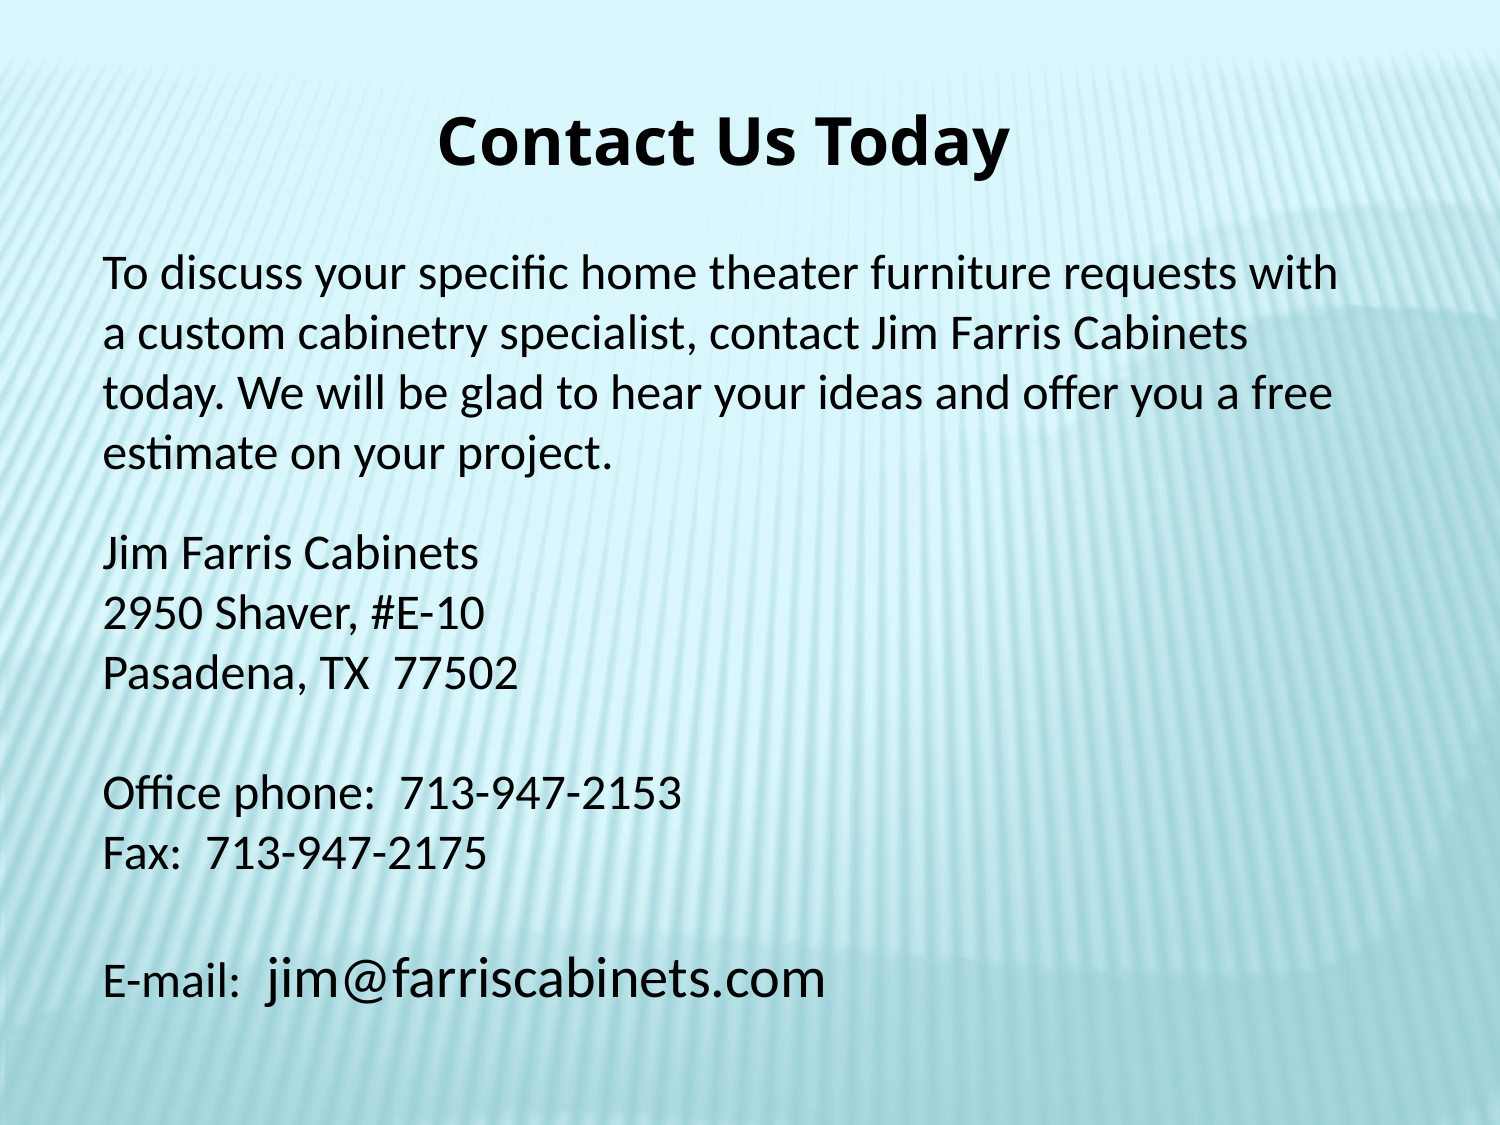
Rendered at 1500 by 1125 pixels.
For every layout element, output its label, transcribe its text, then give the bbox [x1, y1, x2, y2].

text_box Contact Us Today [422, 91, 1026, 187]
text_box To discuss your specific home theater furniture requests with a custom cabinetry specialist, contact Jim Farris Cabinets today. We will be glad to hear your ideas and offer you a free estimate on your project. Jim Farris Cabinets 2950 Shaver, #E-10 Pasadena, TX 77502 Office phone: 713-947-2153 Fax: 713-947-2175 E-mail: jim@farriscabinets.com [87, 232, 1388, 1017]
